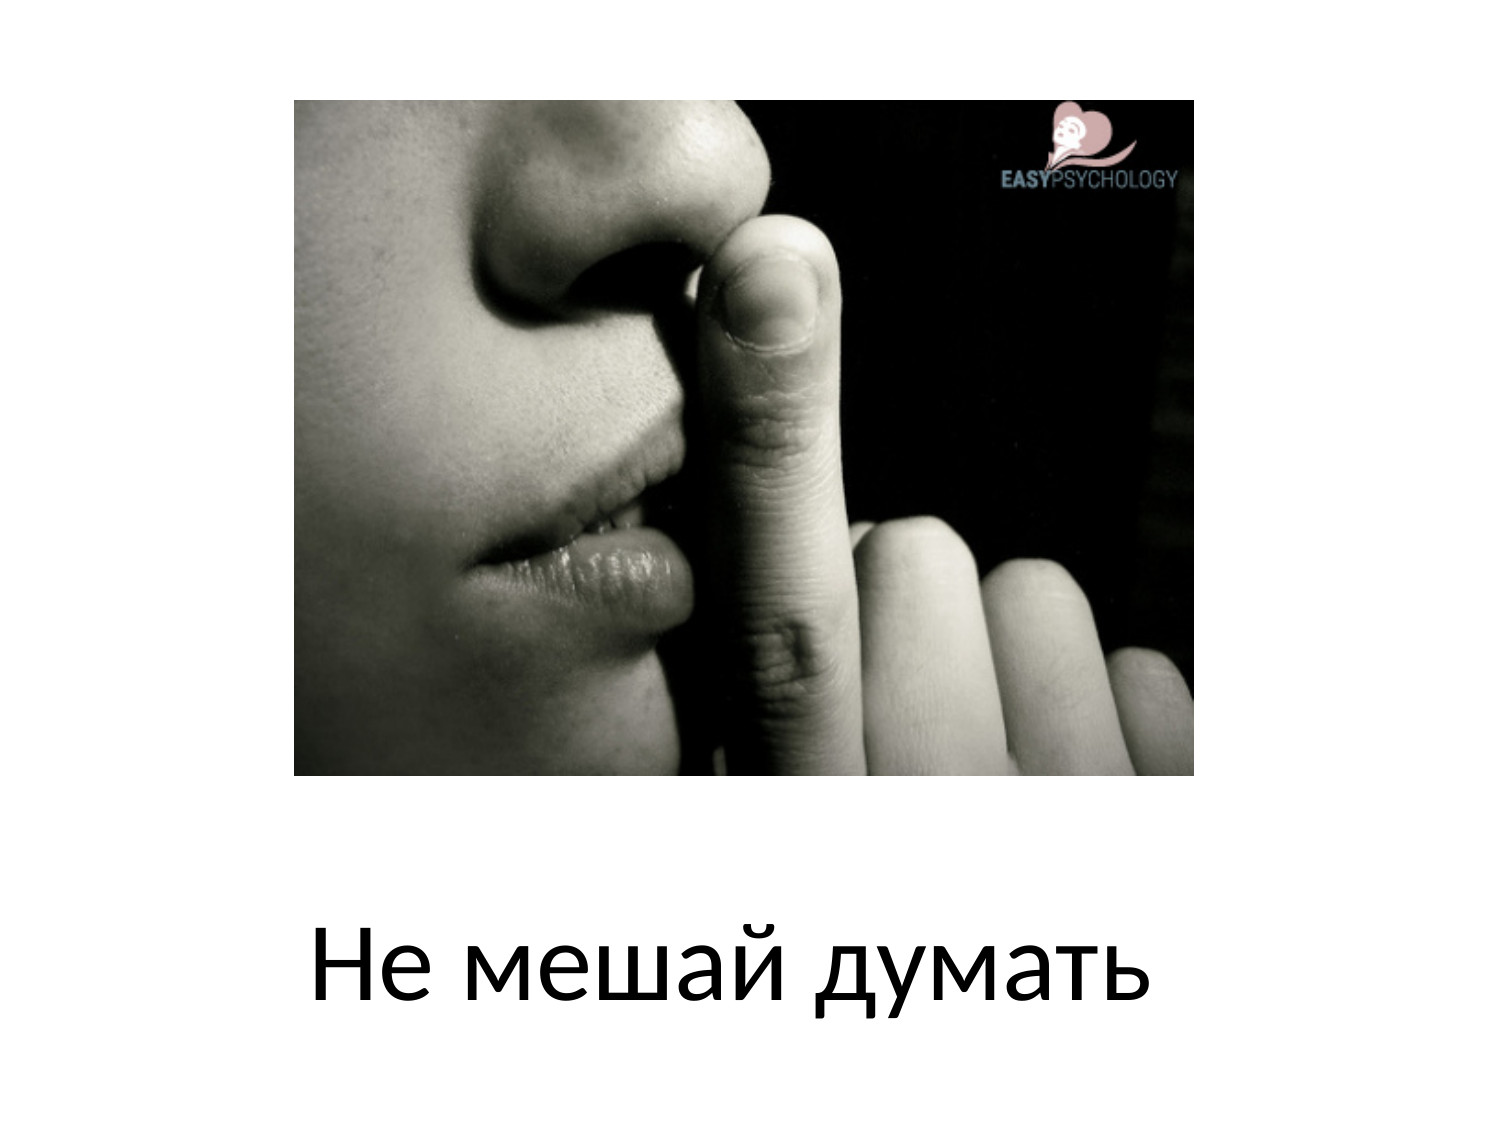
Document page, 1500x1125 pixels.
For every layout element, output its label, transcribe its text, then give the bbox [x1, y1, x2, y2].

list Не мешай думать [294, 880, 1194, 1013]
picture [293, 100, 1195, 776]
